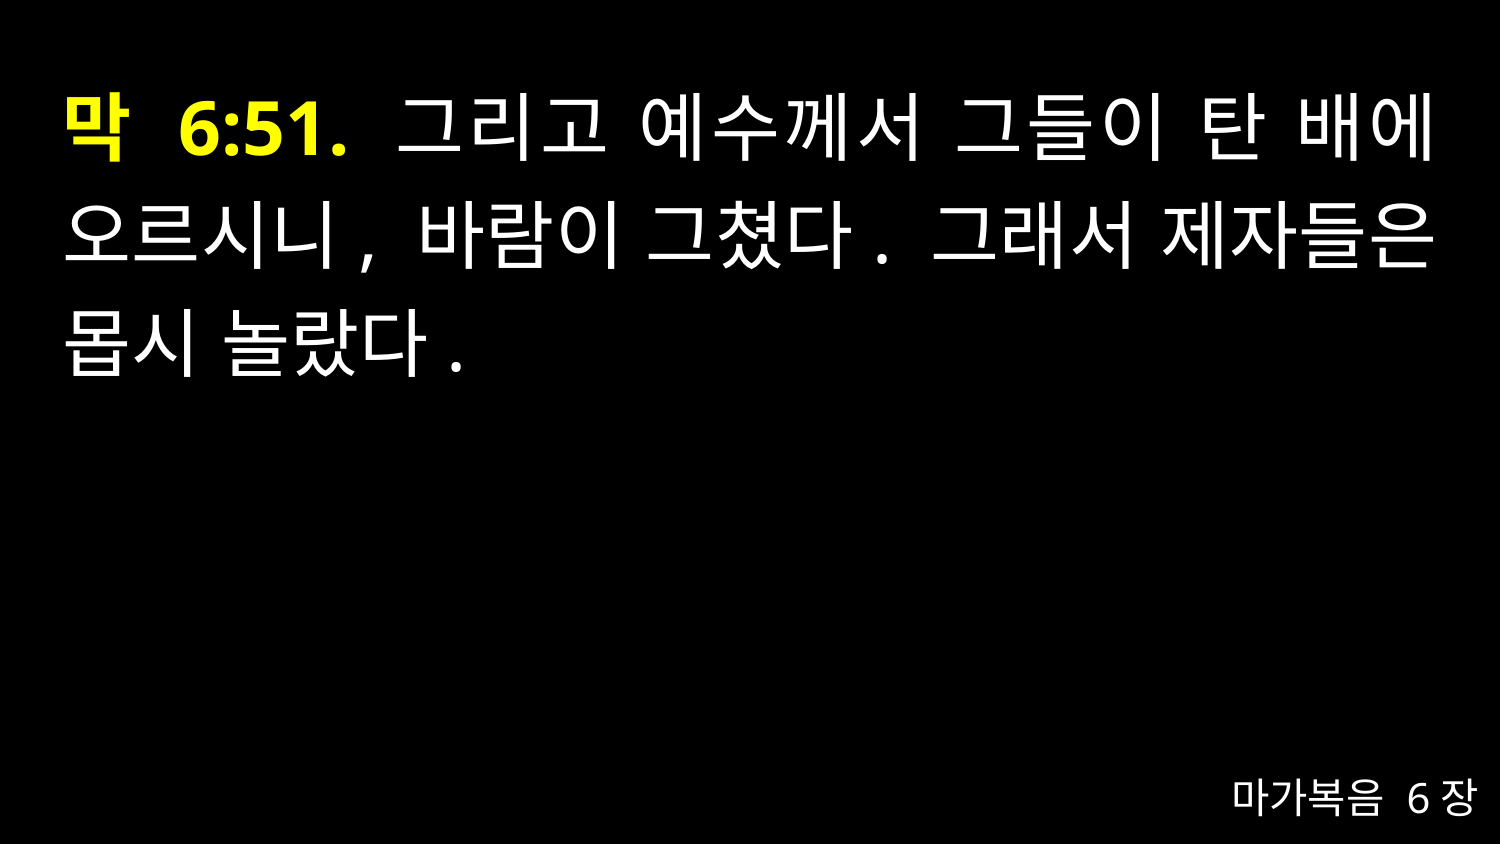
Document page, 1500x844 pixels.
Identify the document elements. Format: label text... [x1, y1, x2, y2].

subtitle 마가복음 6장 [916, 770, 1500, 844]
title 막 6:51. 그리고 예수께서 그들이 탄 배에 오르시니, 바람이 그쳤다. 그래서 제자들은 몹시 놀랐다. [0, 0, 1500, 844]
